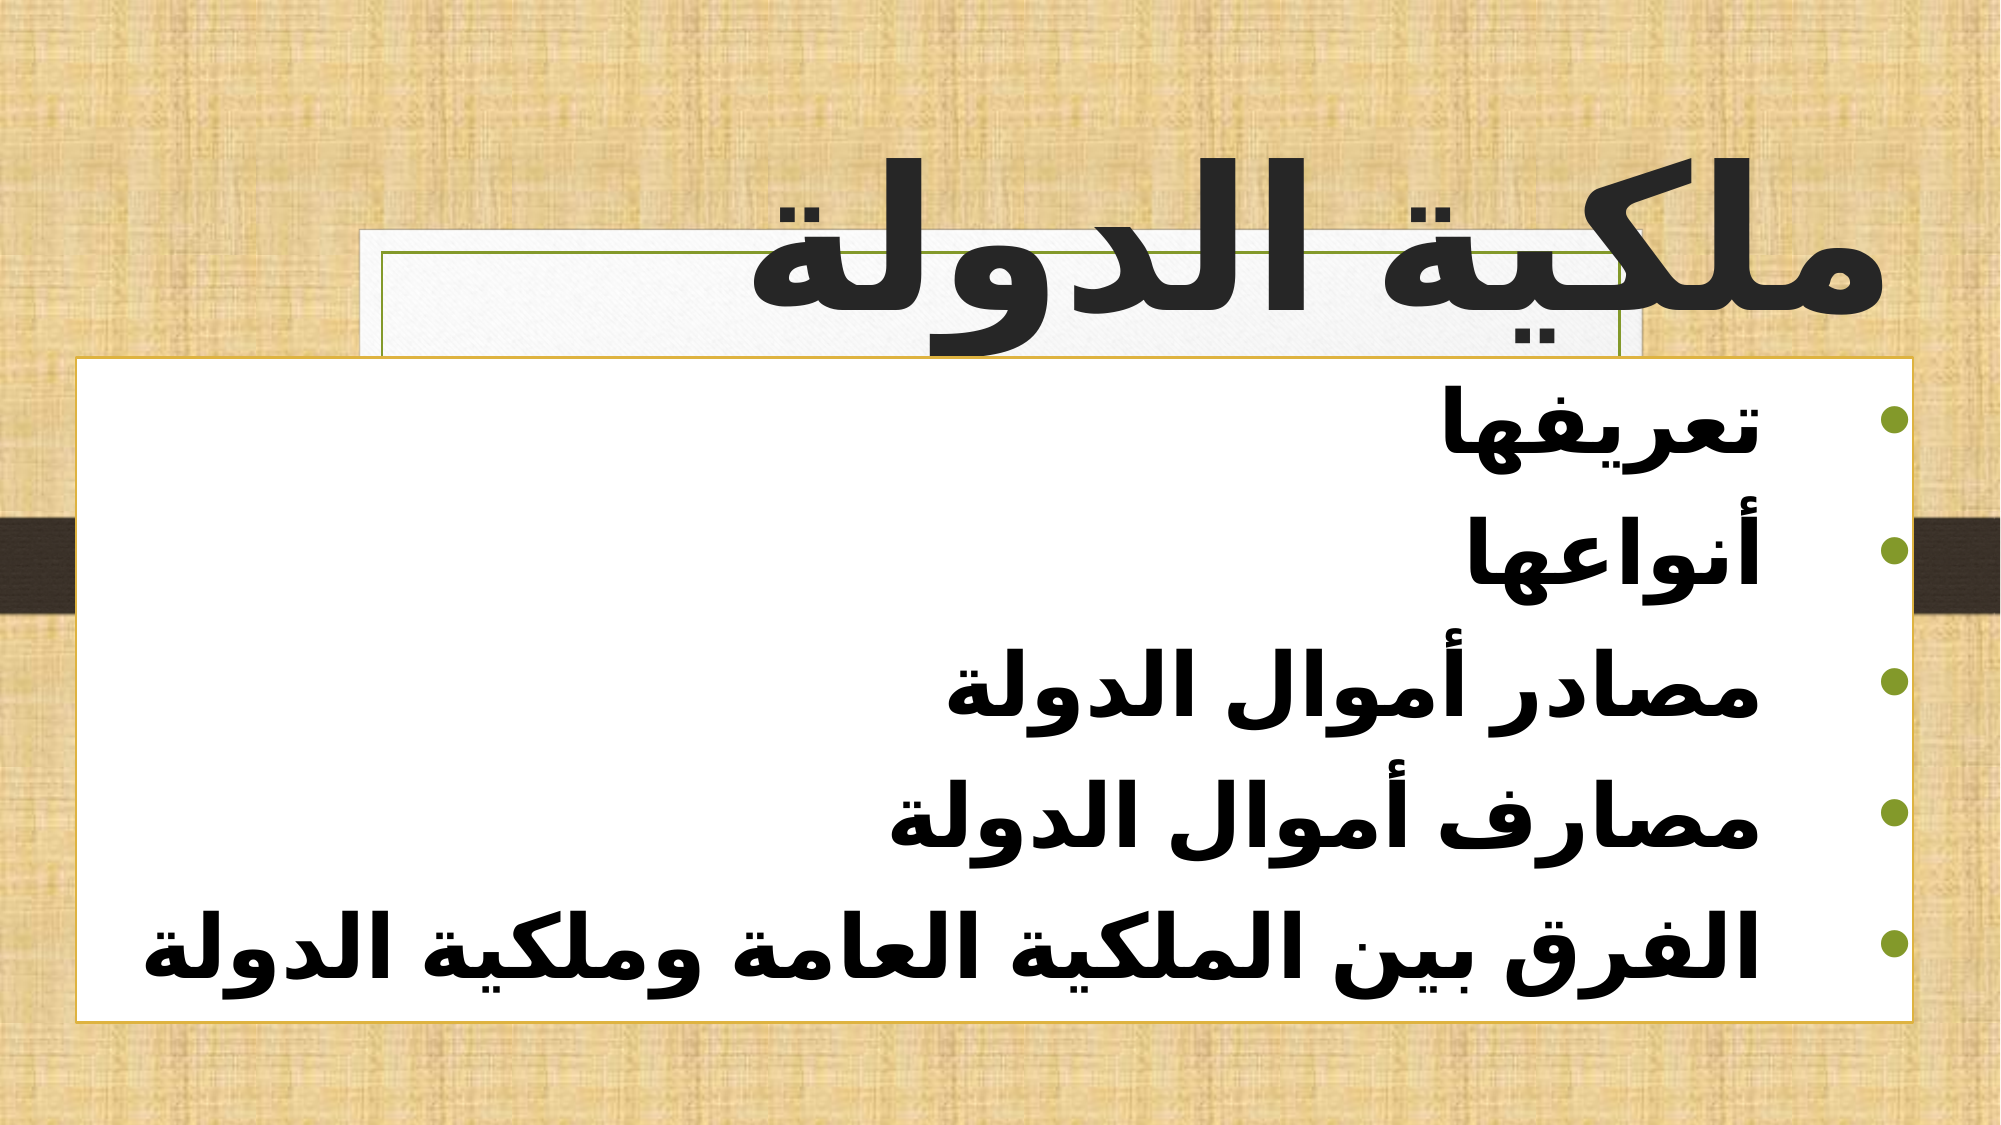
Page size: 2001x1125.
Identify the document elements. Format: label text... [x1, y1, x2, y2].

title ملكية الدولة [221, 80, 1913, 356]
subtitle تعريفها أنواعها مصادر أموال الدولة مصارف أموال الدولة الفرق بين الملكية العامة وملكية الدولة [75, 356, 1914, 1024]
picture [0, 0, 2001, 1125]
